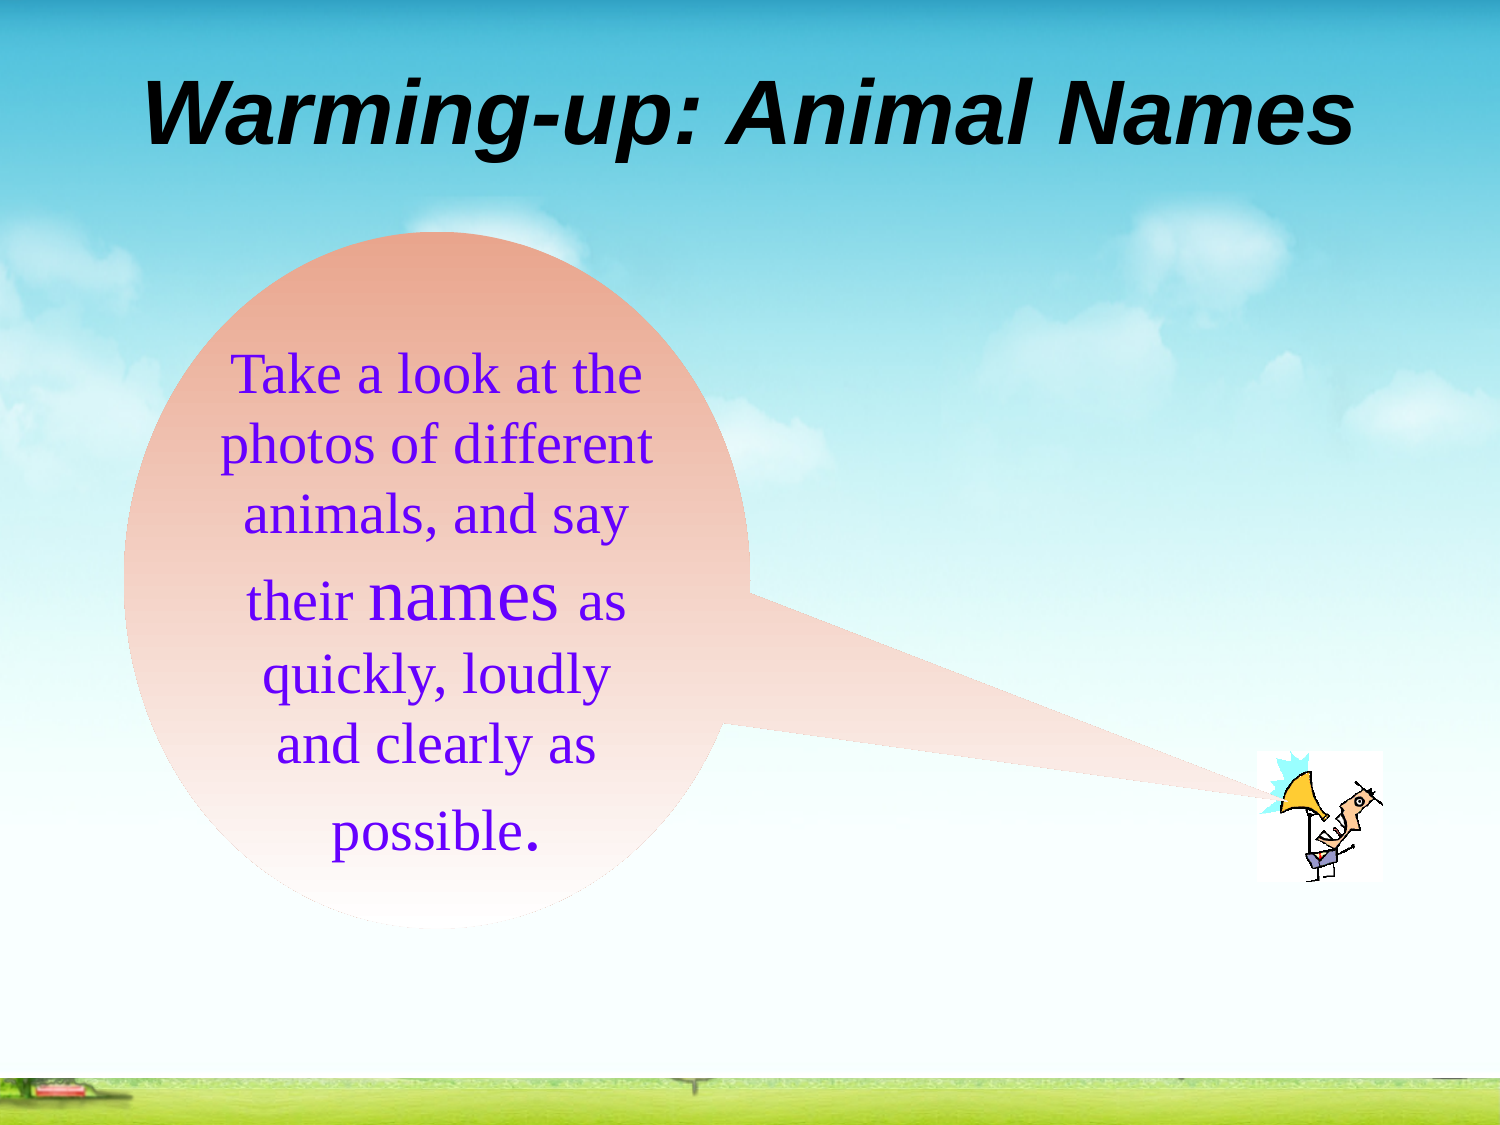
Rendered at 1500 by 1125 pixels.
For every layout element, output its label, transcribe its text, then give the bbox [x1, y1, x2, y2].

text_box Take a look at the photos of different animals, and say their names as quickly, loudly and clearly as possible. [123, 231, 1252, 929]
picture [0, 0, 1500, 1125]
title Warming-up: Animal Names [75, 45, 1425, 233]
